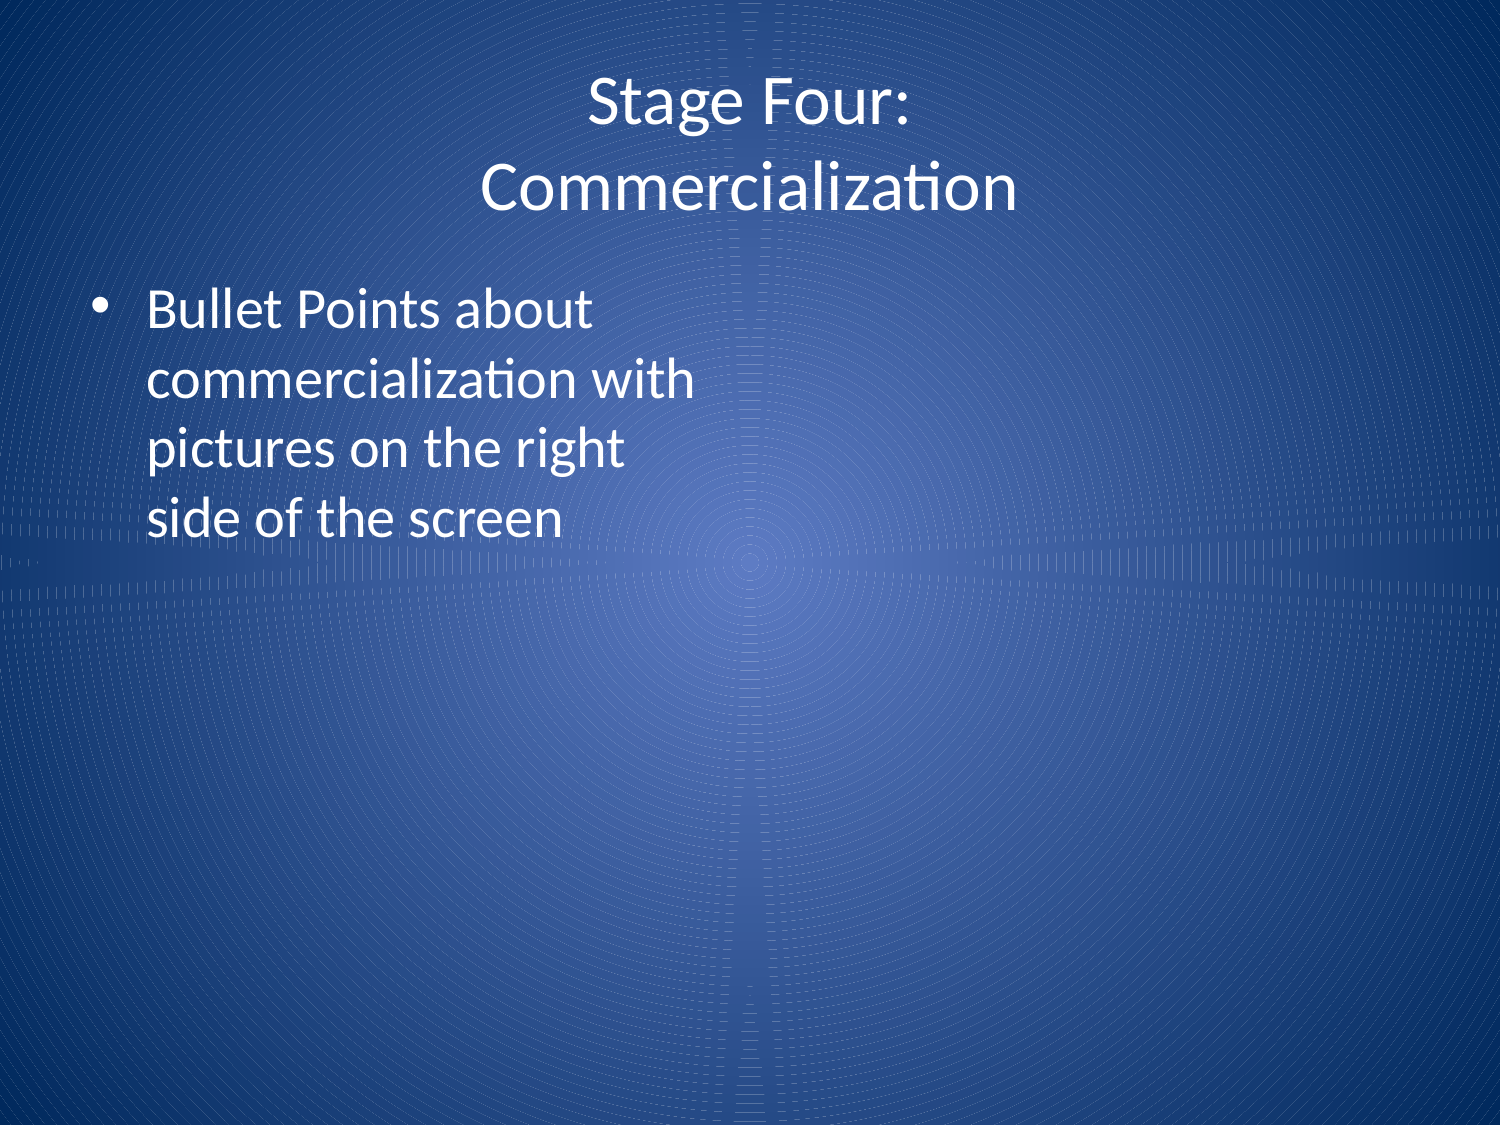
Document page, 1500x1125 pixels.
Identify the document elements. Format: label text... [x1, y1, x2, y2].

title Stage Four: Commercialization [75, 45, 1425, 233]
list Bullet Points about commercialization with pictures on the right side of the screen [75, 262, 738, 1005]
